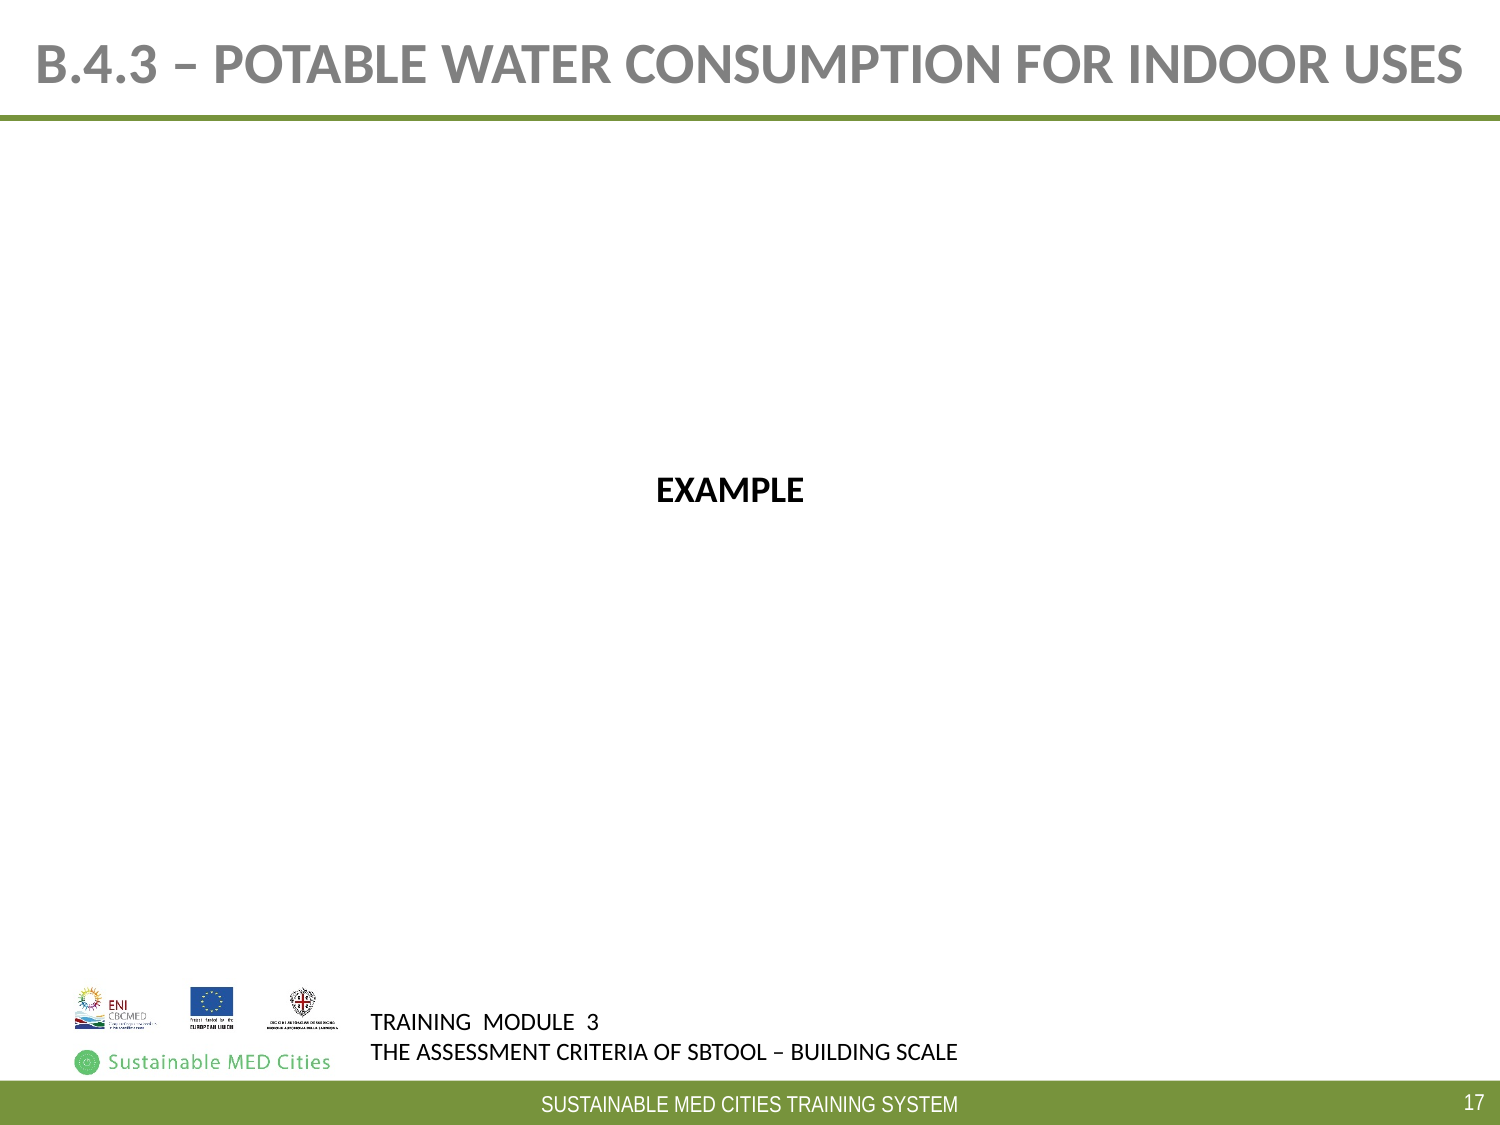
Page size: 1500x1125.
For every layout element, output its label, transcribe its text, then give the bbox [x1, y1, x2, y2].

picture [62, 978, 356, 1080]
list EXAMPLE [43, 262, 1425, 944]
title B.4.3 – POTABLE WATER CONSUMPTION FOR INDOOR USES [0, 0, 1500, 121]
slide_number 17 [1149, 1078, 1500, 1125]
